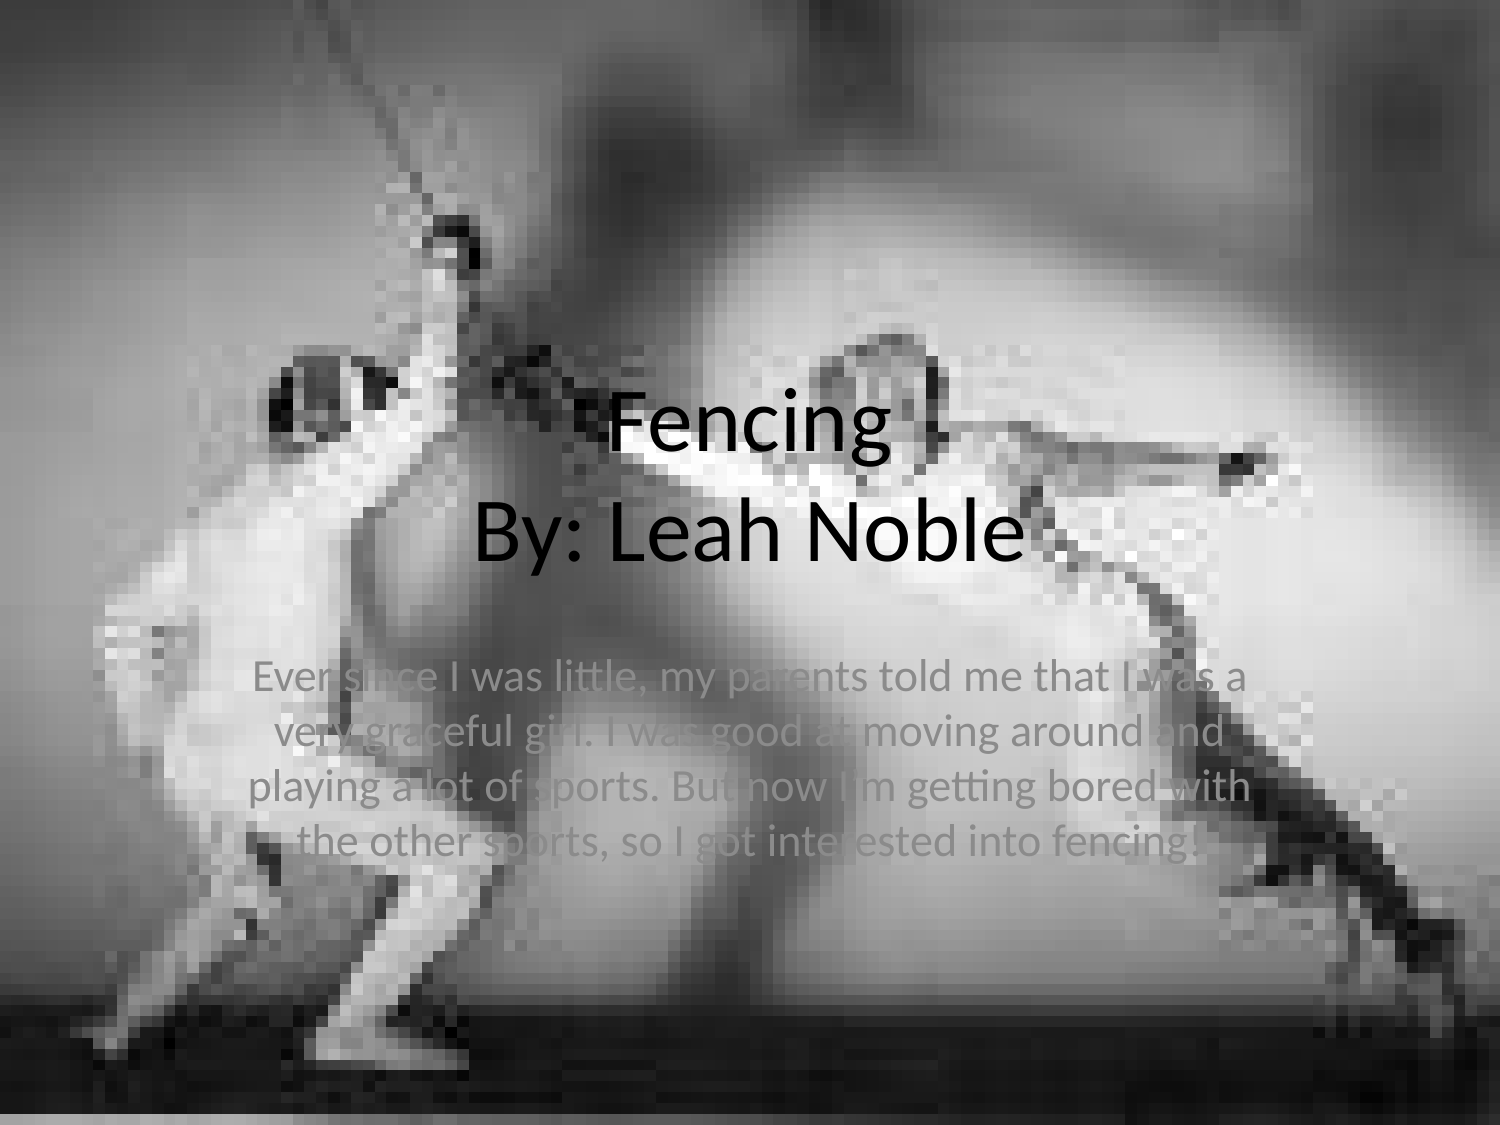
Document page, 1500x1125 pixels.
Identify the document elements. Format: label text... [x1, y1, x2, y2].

subtitle Ever since I was little, my parents told me that I was a very graceful girl. I was good at moving around and playing a lot of sports. But now I’m getting bored with the other sports, so I got interested into fencing! [225, 637, 1275, 925]
picture [0, 0, 1500, 1125]
title Fencing By: Leah Noble [112, 349, 1388, 591]
